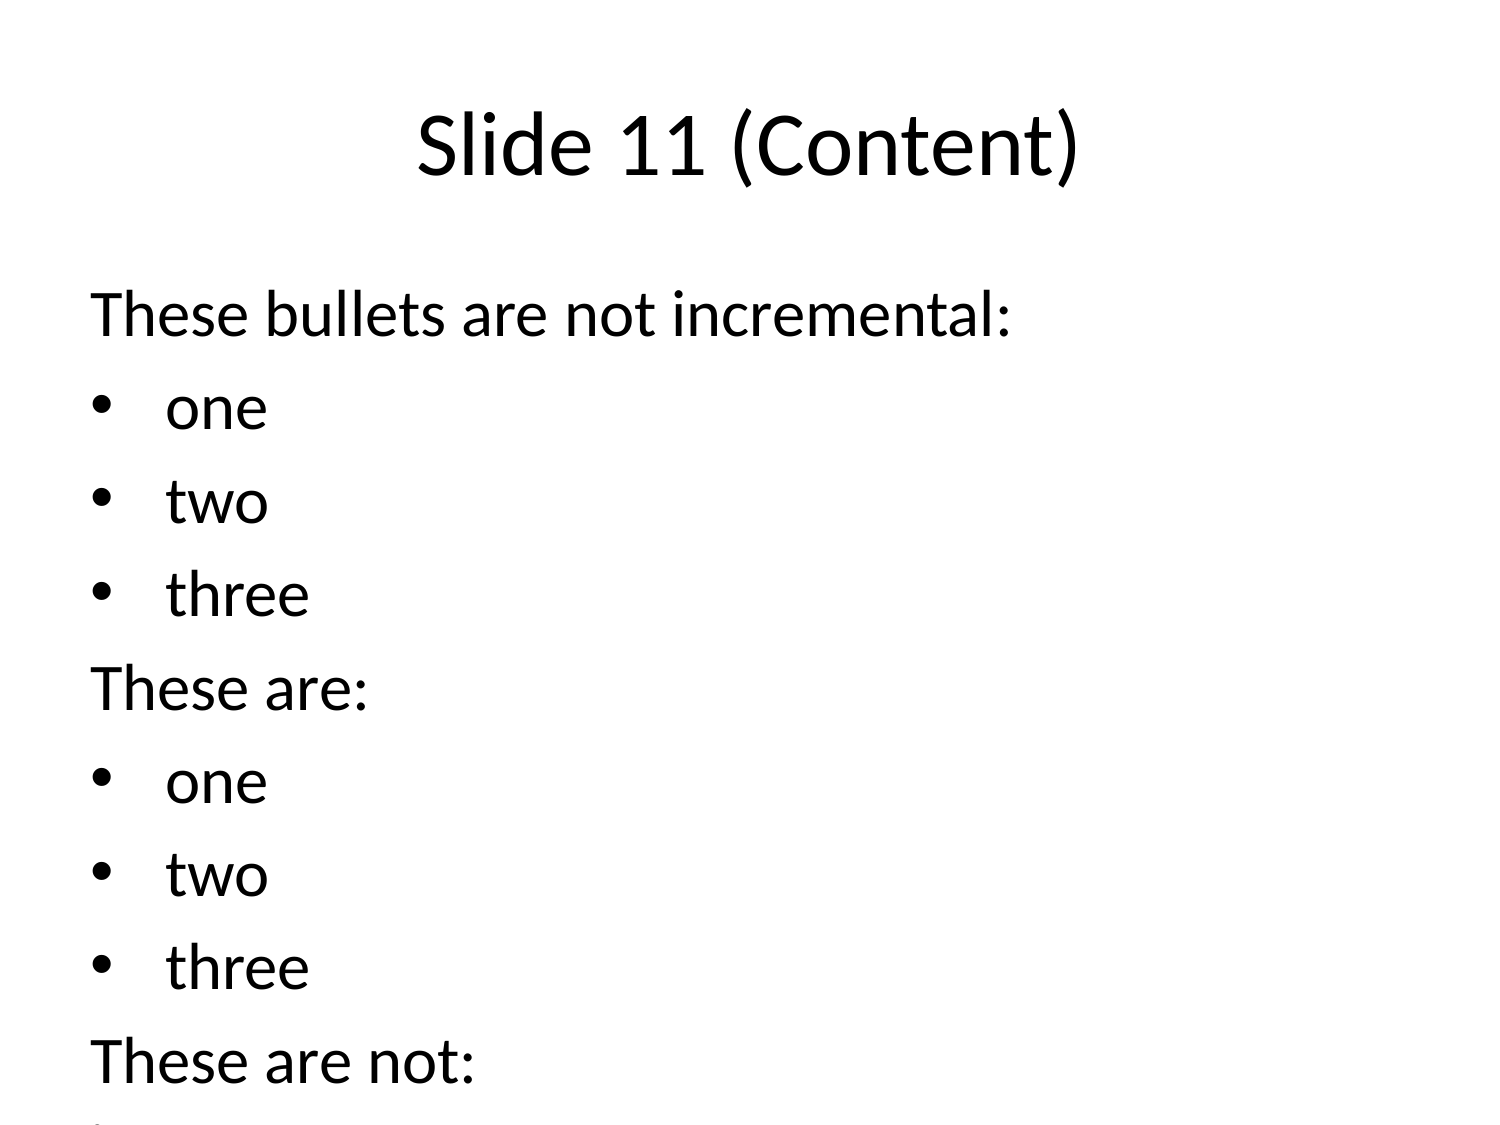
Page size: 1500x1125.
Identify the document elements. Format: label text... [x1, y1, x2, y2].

list These bullets are not incremental: one two three These are: one two three These are not: one two three [75, 262, 1425, 1005]
title Slide 11 (Content) [75, 45, 1425, 233]
